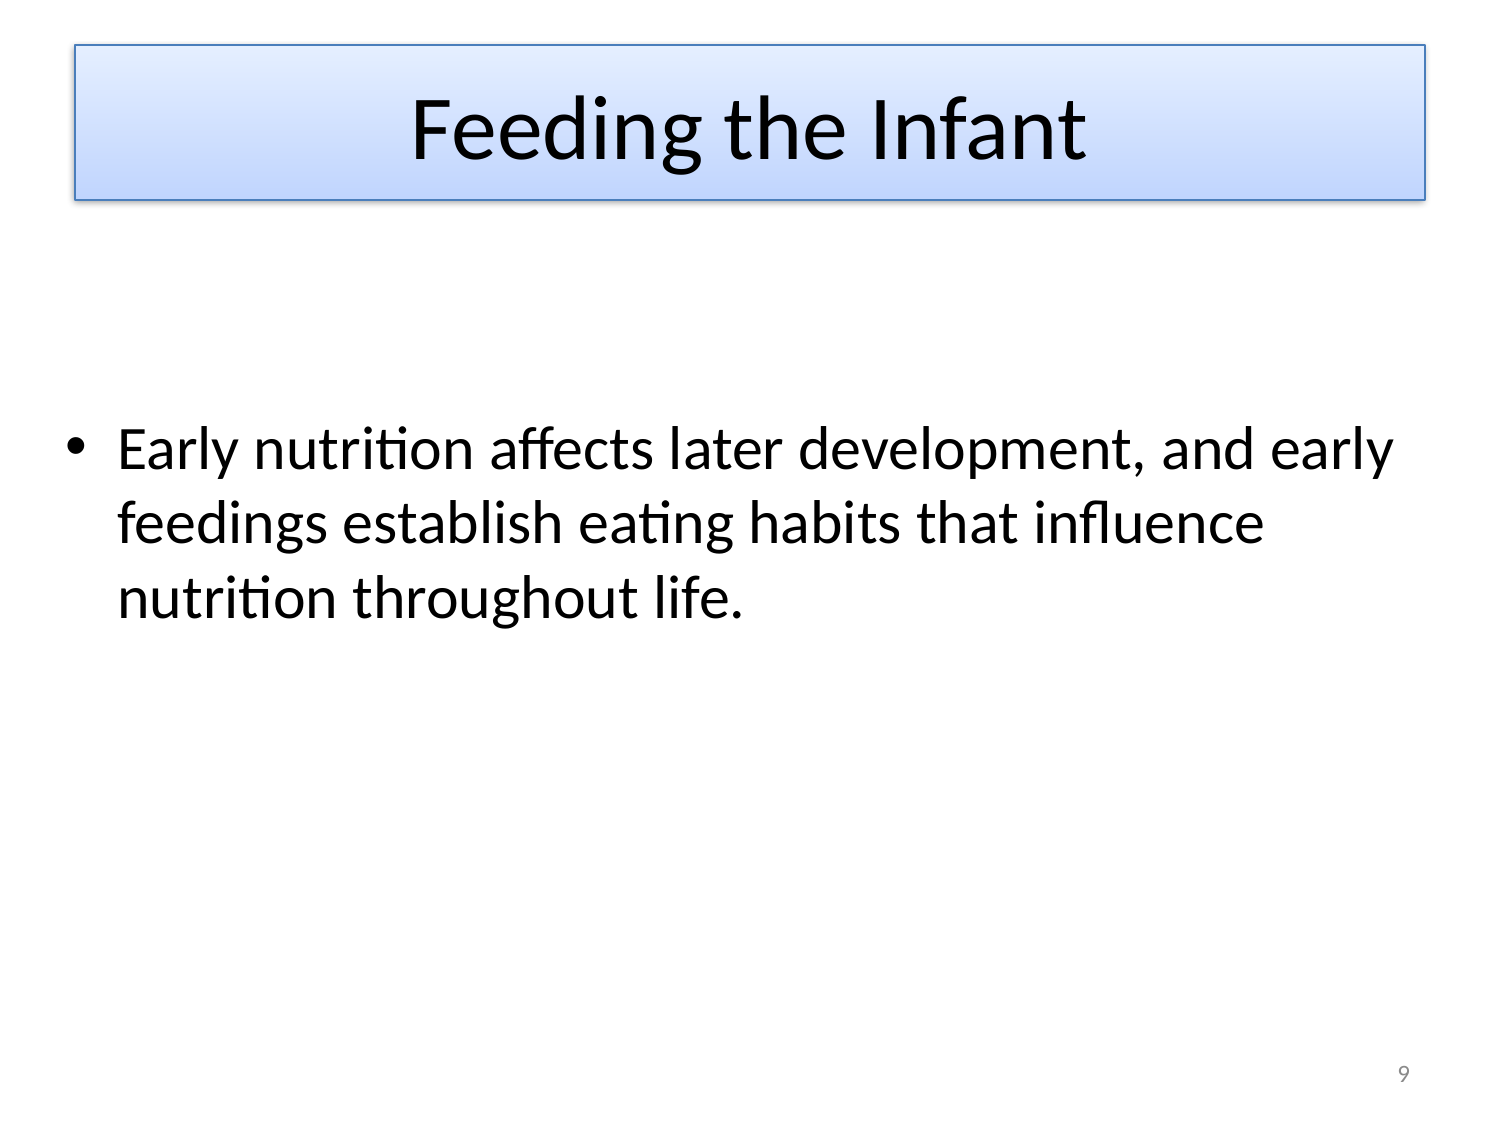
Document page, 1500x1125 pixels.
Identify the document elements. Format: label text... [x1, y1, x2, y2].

title Feeding the Infant [74, 44, 1426, 201]
slide_number 9 [1074, 1042, 1425, 1103]
list Early nutrition affects later development, and early feedings establish eating habits that influence nutrition throughout life. [50, 399, 1450, 640]
